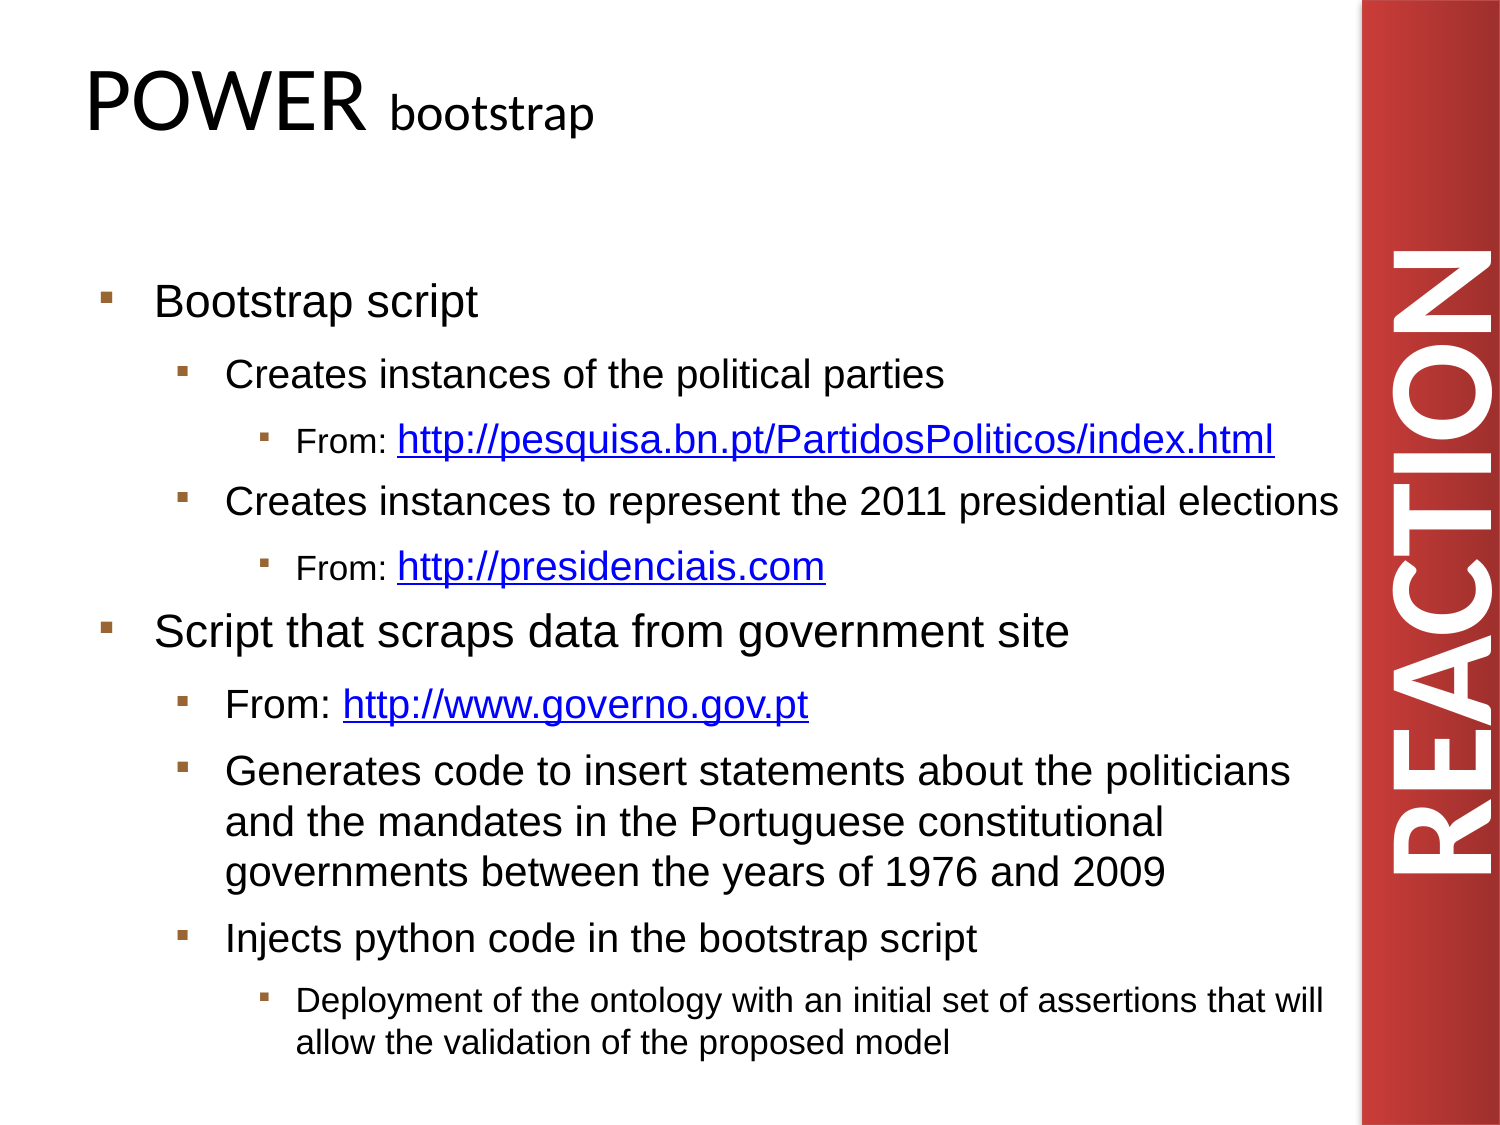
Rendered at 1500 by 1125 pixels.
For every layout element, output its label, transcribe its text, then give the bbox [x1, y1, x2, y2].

list Bootstrap script Creates instances of the political parties From: http://pesquisa.bn.pt/PartidosPoliticos/index.html Creates instances to represent the 2011 presidential elections From: http://presidenciais.com Script that scraps data from government site From: http://www.governo.gov.pt Generates code to insert statements about the politicians and the mandates in the Portuguese constitutional governments between the years of 1976 and 2009 Injects python code in the bootstrap script Deployment of the ontology with an initial set of assertions that will allow the validation of the proposed model [68, 263, 1365, 1071]
title POWER bootstrap [69, 6, 1420, 182]
